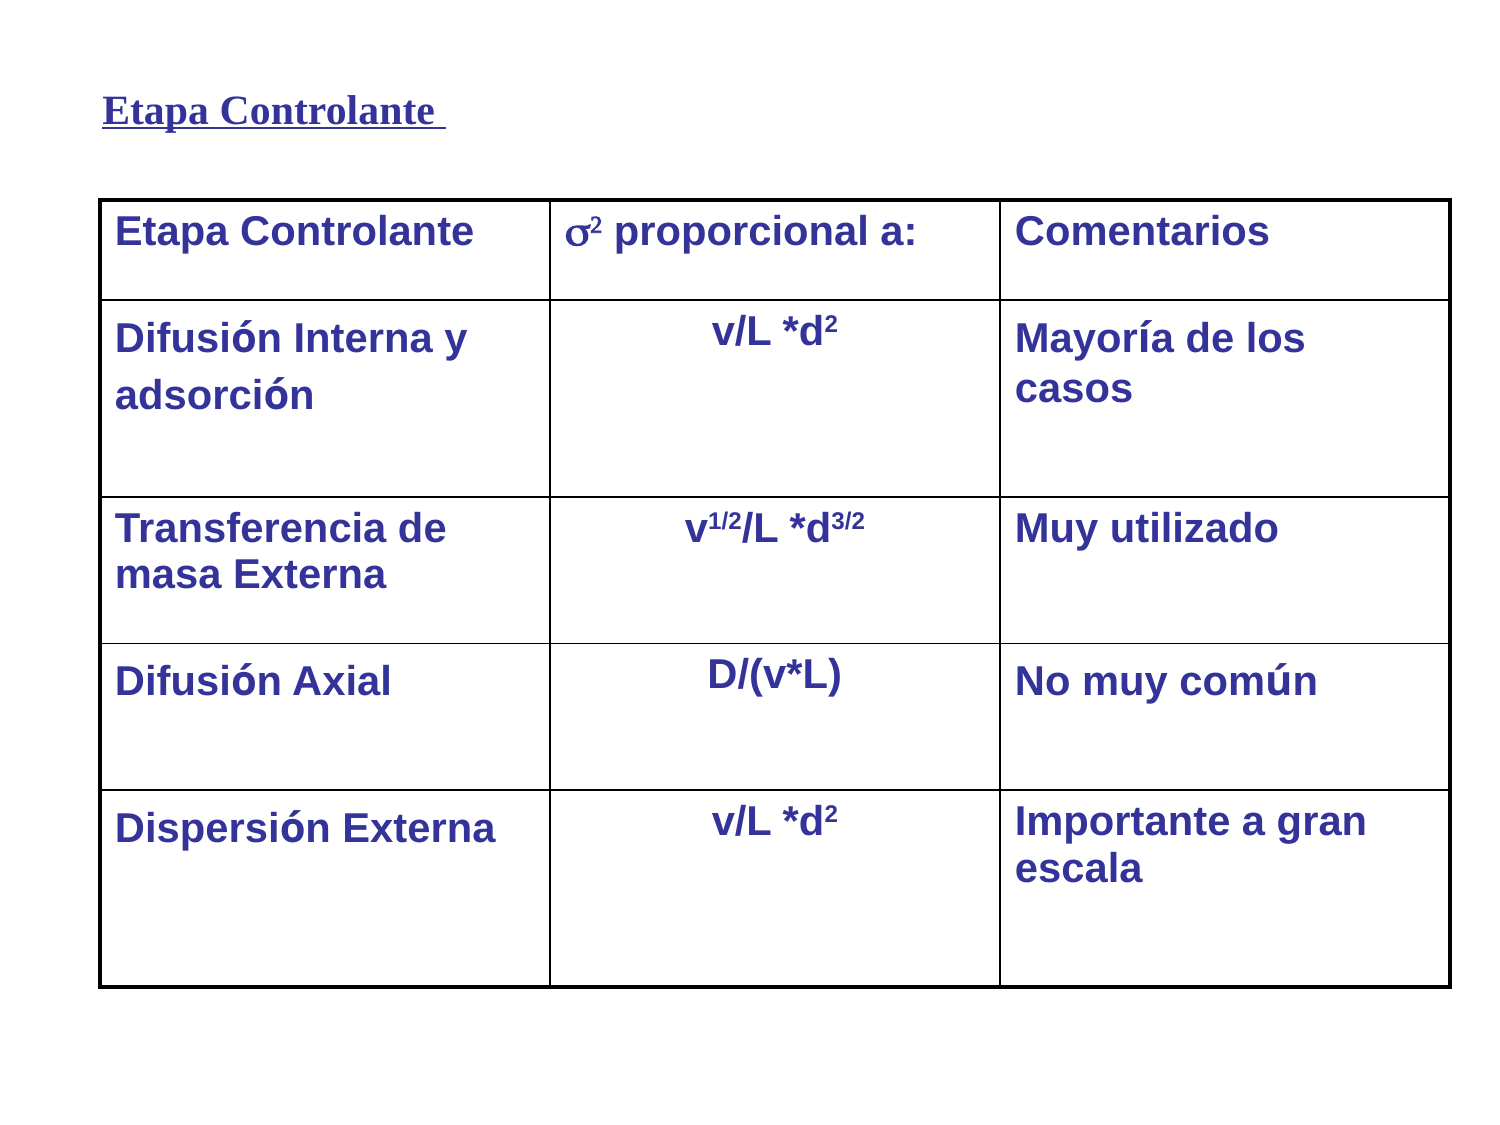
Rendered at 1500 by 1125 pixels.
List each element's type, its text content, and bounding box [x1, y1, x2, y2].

table_cell Difusión Interna y adsorción [102, 301, 549, 496]
table_cell Transferencia de masa Externa [102, 498, 549, 643]
table_cell Importante a gran escala [1001, 791, 1448, 985]
table_cell v/L *d2 [551, 791, 999, 985]
table_cell Difusión Axial [102, 644, 549, 789]
table_cell Mayoría de los casos [1001, 301, 1448, 496]
table_cell v1/2/L *d3/2 [551, 498, 999, 643]
table_cell No muy común [1001, 644, 1448, 789]
table_cell v/L *d2 [551, 301, 999, 496]
table_header s2 proporcional a: [551, 202, 999, 299]
table_header Comentarios [1001, 202, 1448, 299]
text_box Etapa Controlante [87, 75, 1413, 140]
table_cell D/(v*L) [551, 644, 999, 789]
table_header Etapa Controlante [102, 202, 549, 299]
table_cell Dispersión Externa [102, 791, 549, 985]
table_cell Muy utilizado [1001, 498, 1448, 643]
